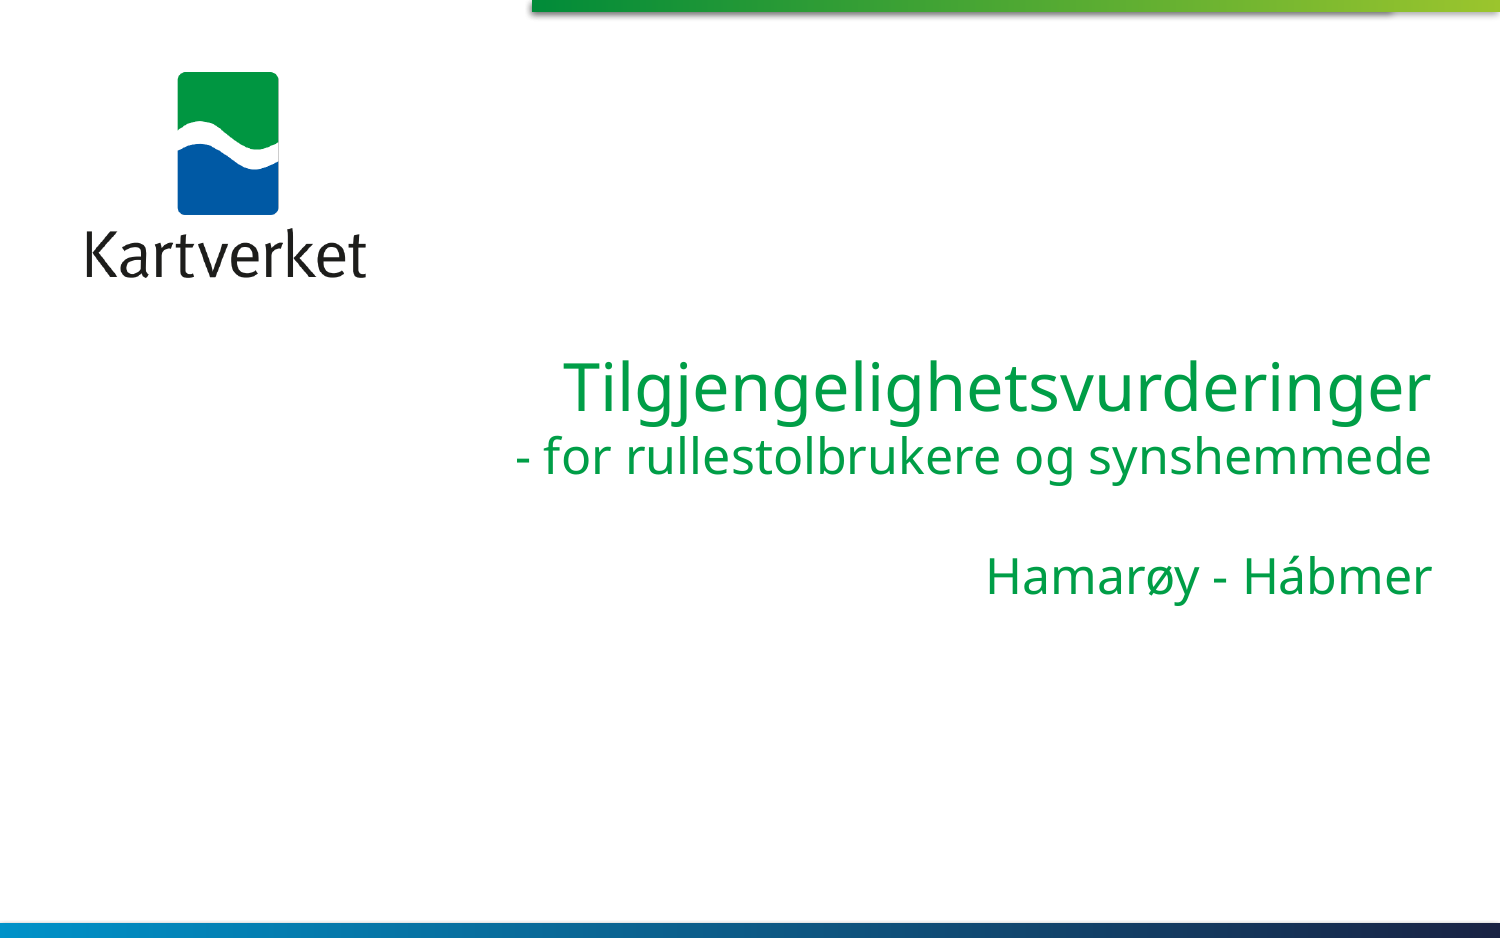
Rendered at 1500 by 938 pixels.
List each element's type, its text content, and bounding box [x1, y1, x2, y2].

text_box Tilgjengelighetsvurderinger - for rullestolbrukere og synshemmede Hamarøy - Hábmer [66, 337, 1449, 613]
